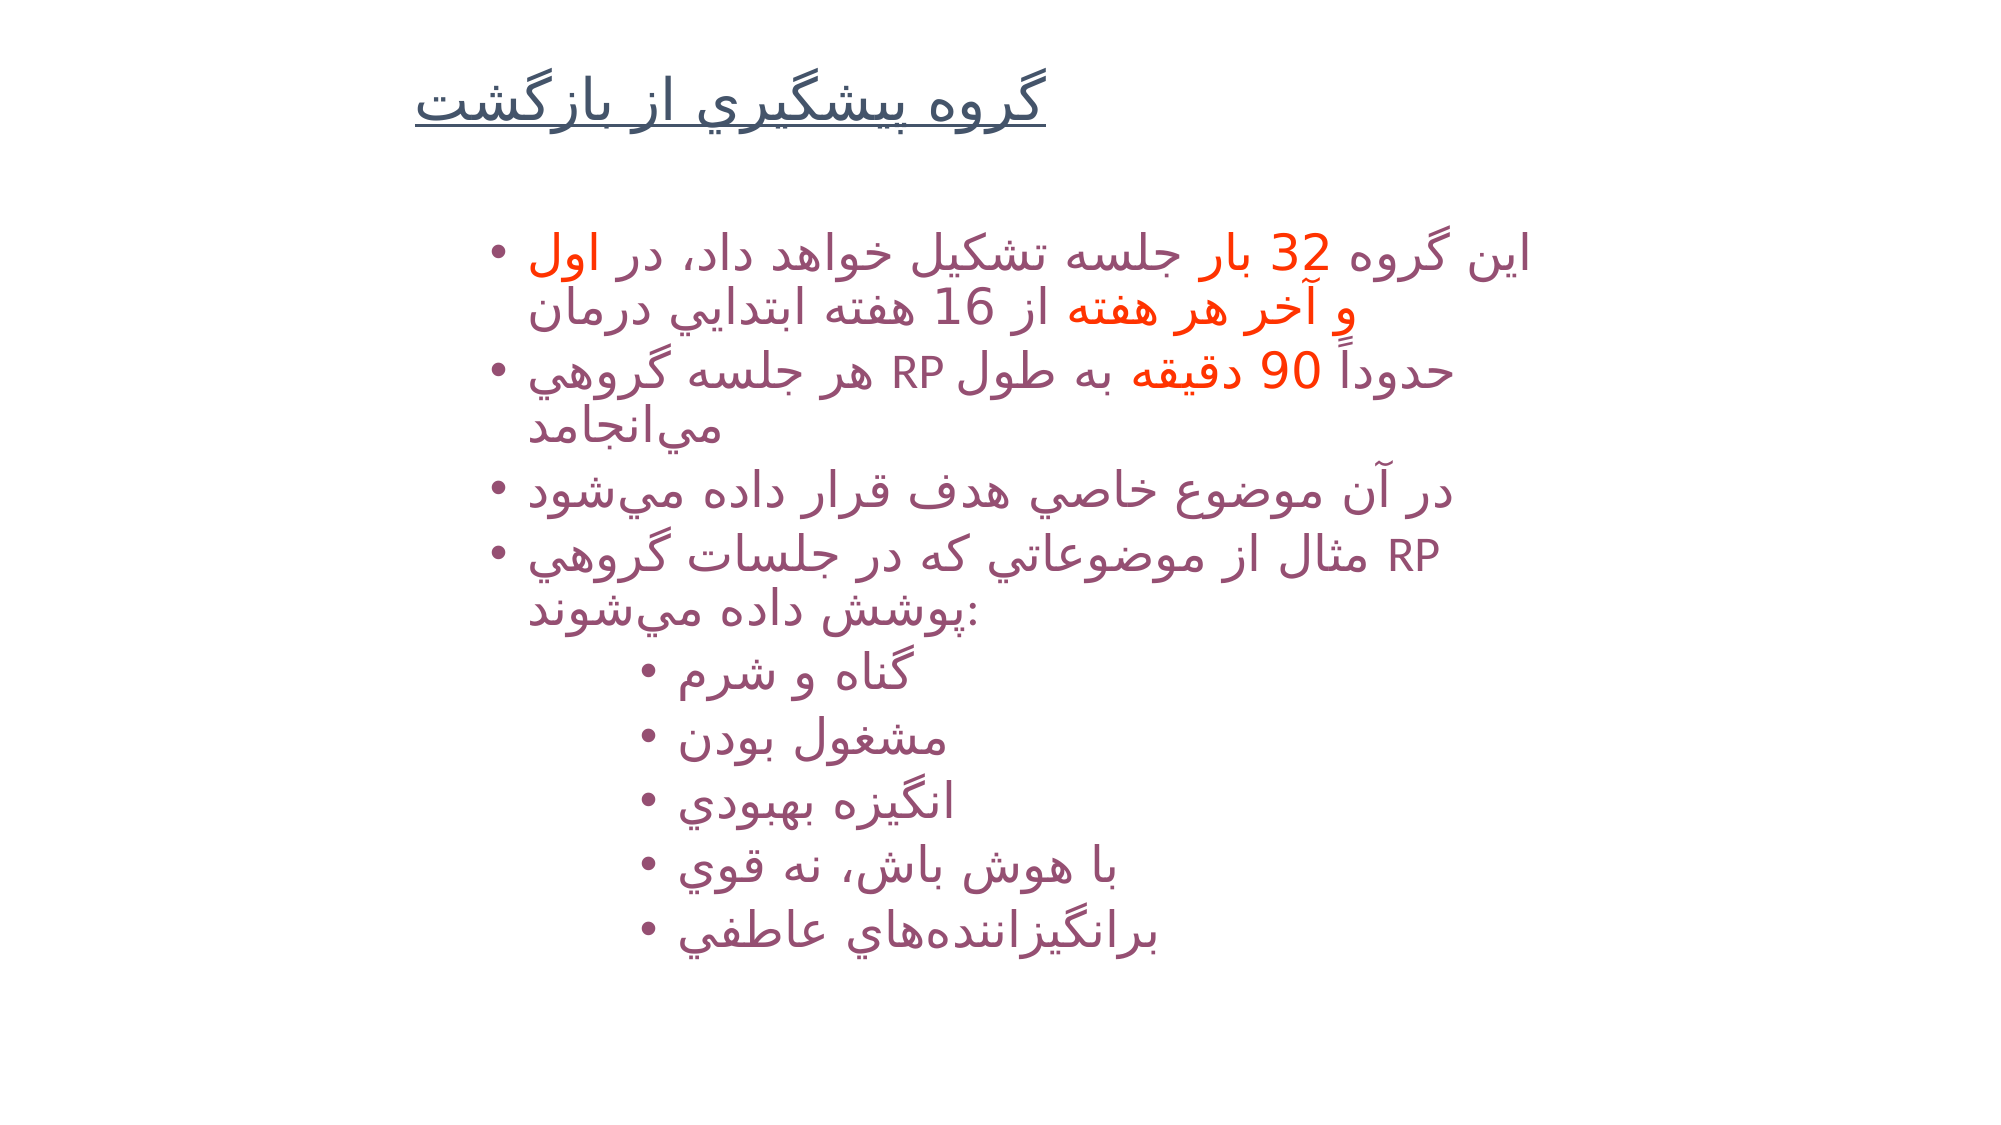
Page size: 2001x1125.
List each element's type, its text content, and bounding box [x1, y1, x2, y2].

list گروه پيشگيري از بازگشت اين گروه 32 بار جلسه تشكيل خواهد داد، در اول و آخر هر هفته از 16 هفته ابتدايي درمان هر جلسه گروهي RP حدوداً 90 دقيقه به طول مي‌انجامد در آن موضوع خاصي هدف قرار داده مي‌شود مثال از موضوعاتي كه در جلسات گروهي RP پوشش داده مي‌شوند: گناه و شرم مشغول بودن انگيزه بهبودي با هوش باش، نه قوي برانگيزاننده‌هاي عاطفي [399, 62, 1588, 1125]
